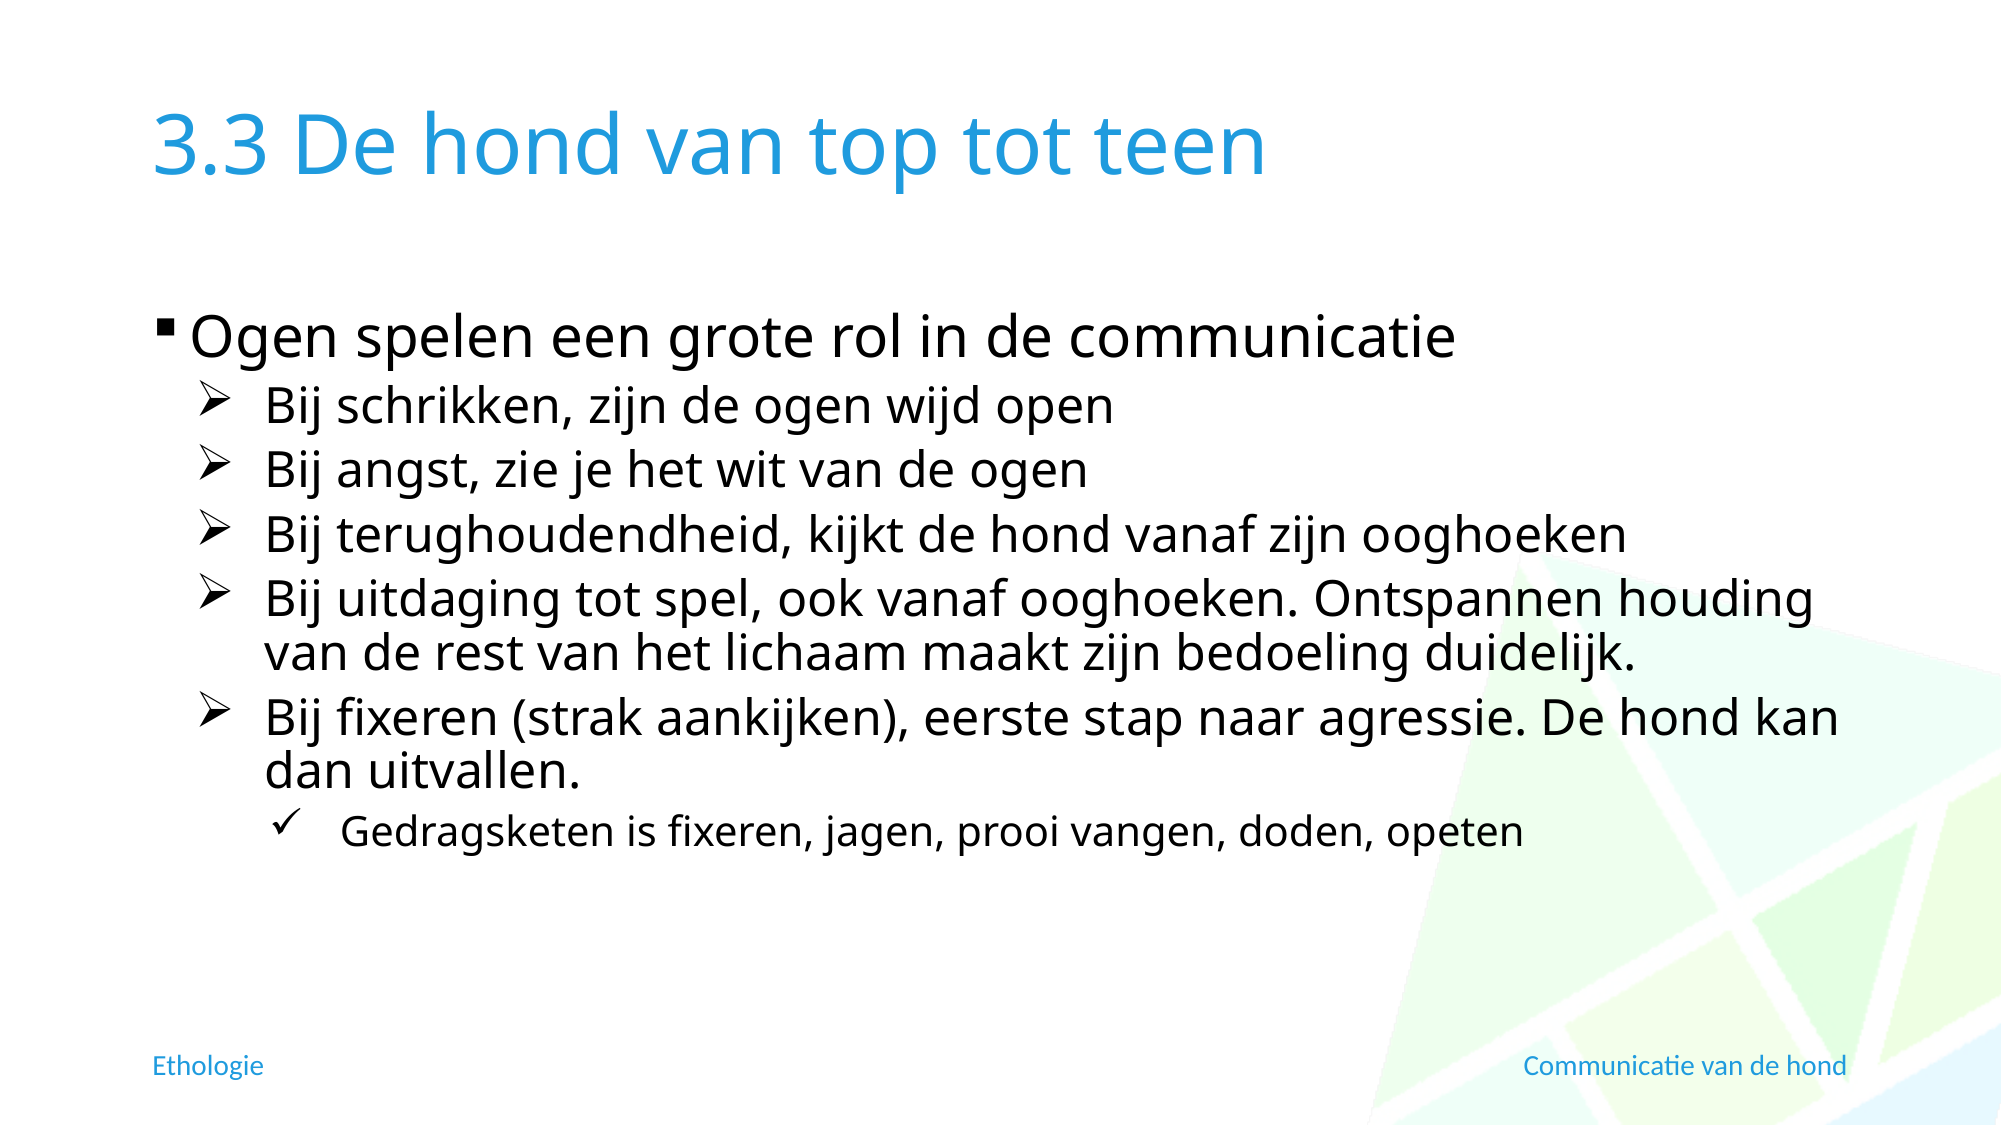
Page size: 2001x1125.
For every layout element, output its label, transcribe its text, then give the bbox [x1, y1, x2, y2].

list Ogen spelen een grote rol in de communicatie Bij schrikken, zijn de ogen wijd open Bij angst, zie je het wit van de ogen Bij terughoudendheid, kijkt de hond vanaf zijn ooghoeken Bij uitdaging tot spel, ook vanaf ooghoeken. Ontspannen houding van de rest van het lichaam maakt zijn bedoeling duidelijk. Bij fixeren (strak aankijken), eerste stap naar agressie. De hond kan dan uitvallen. Gedragsketen is fixeren, jagen, prooi vangen, doden, opeten [137, 299, 1863, 1014]
list Communicatie van de hond [1412, 1042, 1863, 1103]
title 3.3 De hond van top tot teen [137, 59, 1863, 236]
list Ethologie [137, 1042, 588, 1103]
